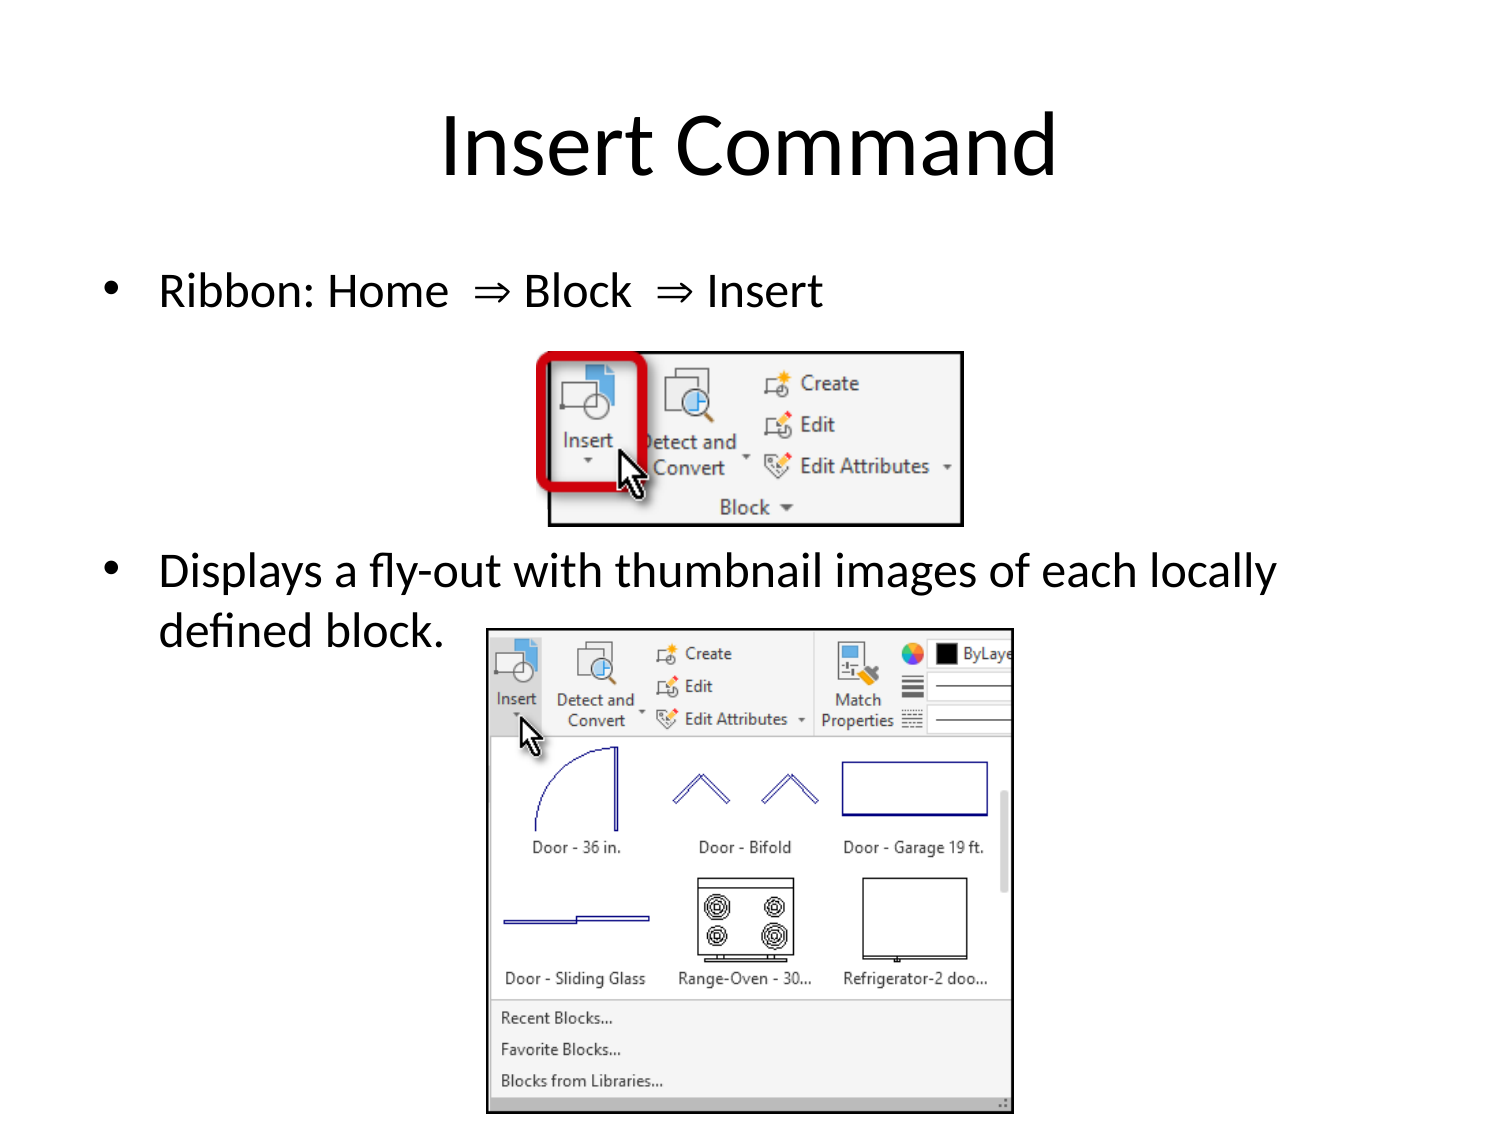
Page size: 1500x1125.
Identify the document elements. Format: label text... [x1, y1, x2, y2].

picture [535, 351, 965, 528]
picture [485, 628, 1014, 1115]
title Insert Command [75, 45, 1425, 233]
list Ribbon: Home  Block  Insert Displays a fly-out with thumbnail images of each locally defined block. [87, 249, 1313, 950]
